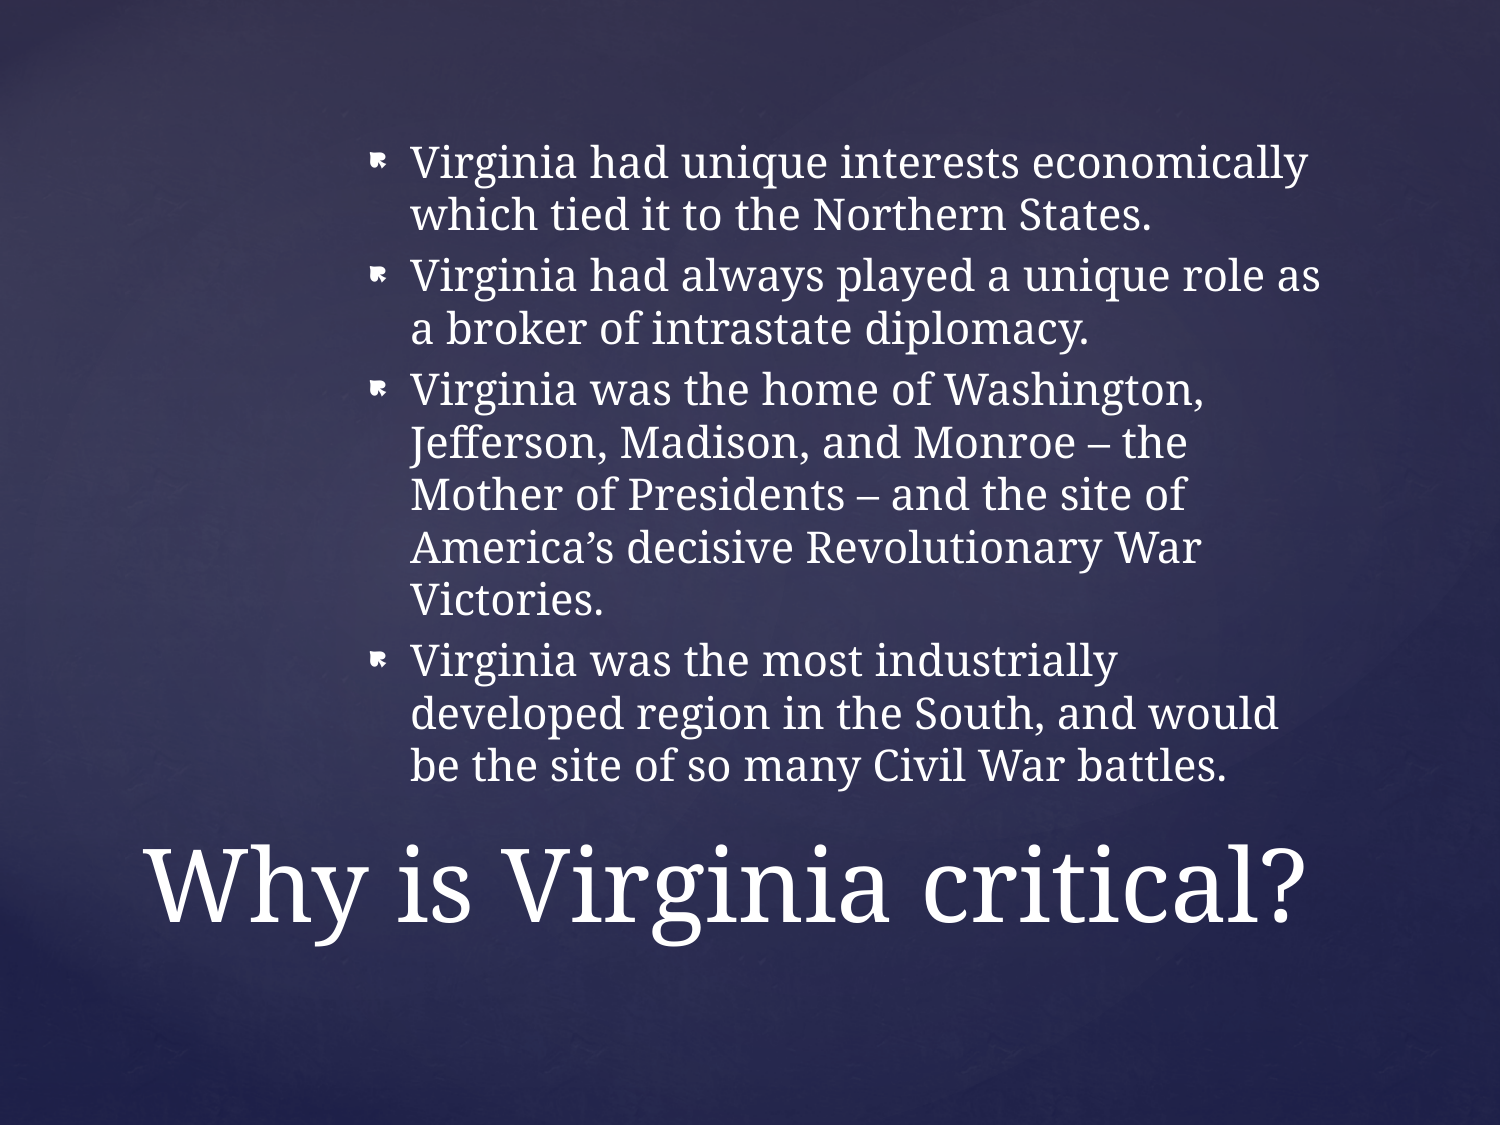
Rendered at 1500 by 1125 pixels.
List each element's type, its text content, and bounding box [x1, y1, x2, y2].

title Why is Virginia critical? [127, 800, 1365, 950]
list Virginia had unique interests economically which tied it to the Northern States. Virginia had always played a unique role as a broker of intrastate diplomacy. Virginia was the home of Washington, Jefferson, Madison, and Monroe – the Mother of Presidents – and the site of America’s decisive Revolutionary War Victories. Virginia was the most industrially developed region in the South, and would be the site of so many Civil War battles. [350, 112, 1350, 800]
